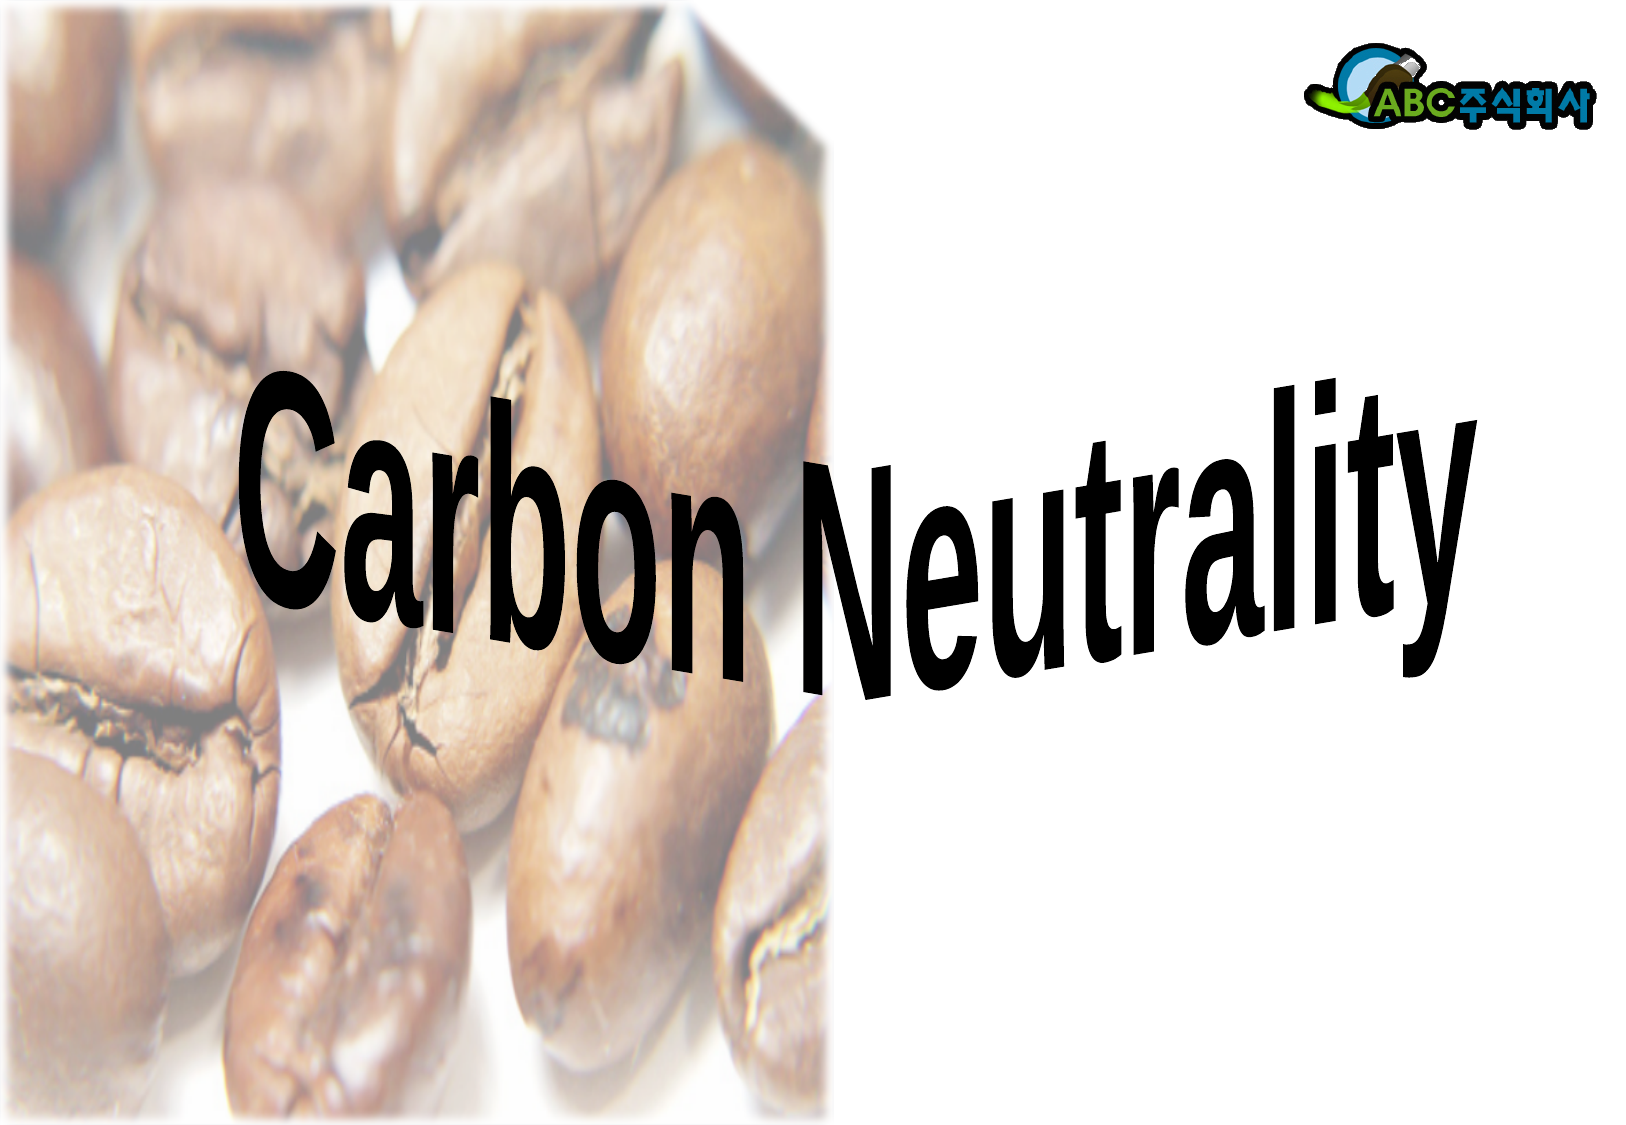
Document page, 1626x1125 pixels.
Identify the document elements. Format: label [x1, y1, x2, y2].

text_box [16, 15, 817, 1111]
picture [1290, 32, 1605, 136]
